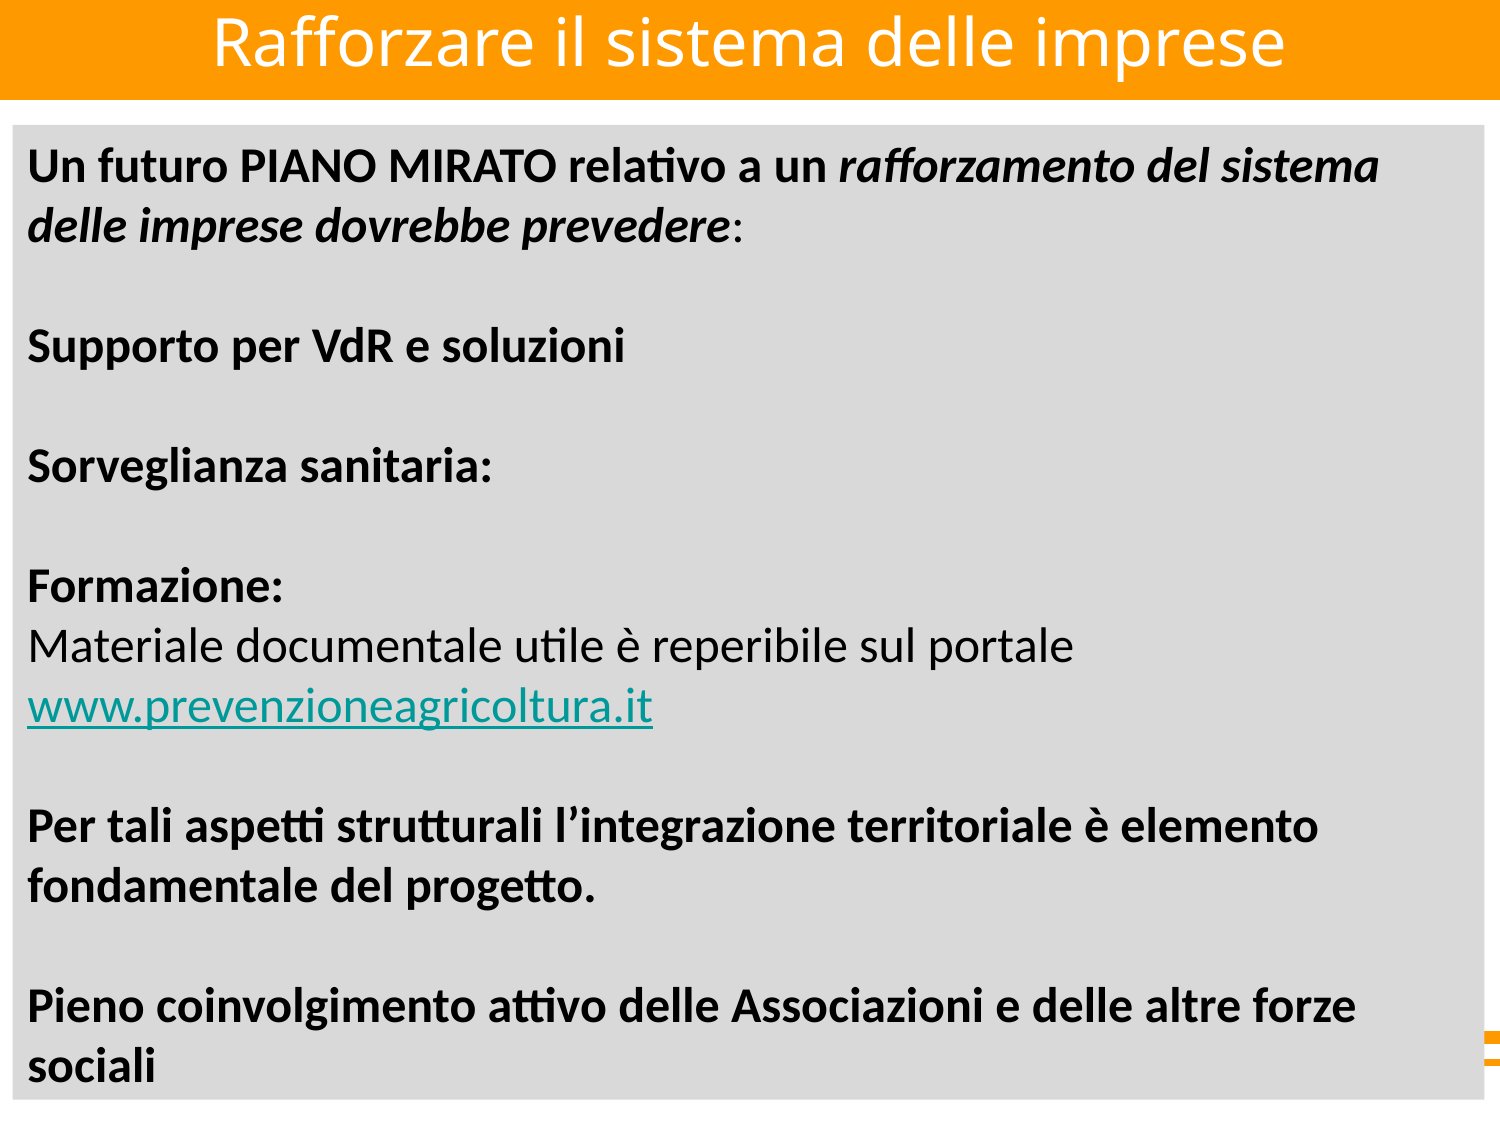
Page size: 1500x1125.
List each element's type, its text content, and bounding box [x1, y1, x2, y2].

text_box Un futuro PIANO MIRATO relativo a un rafforzamento del sistema delle imprese dovrebbe prevedere: Supporto per VdR e soluzioni Sorveglianza sanitaria: Formazione: Materiale documentale utile è reperibile sul portale www.prevenzioneagricoltura.it Per tali aspetti strutturali l’integrazione territoriale è elemento fondamentale del progetto. Pieno coinvolgimento attivo delle Associazioni e delle altre forze sociali [12, 124, 1485, 1100]
text_box Rafforzare il sistema delle imprese [0, 0, 1500, 100]
